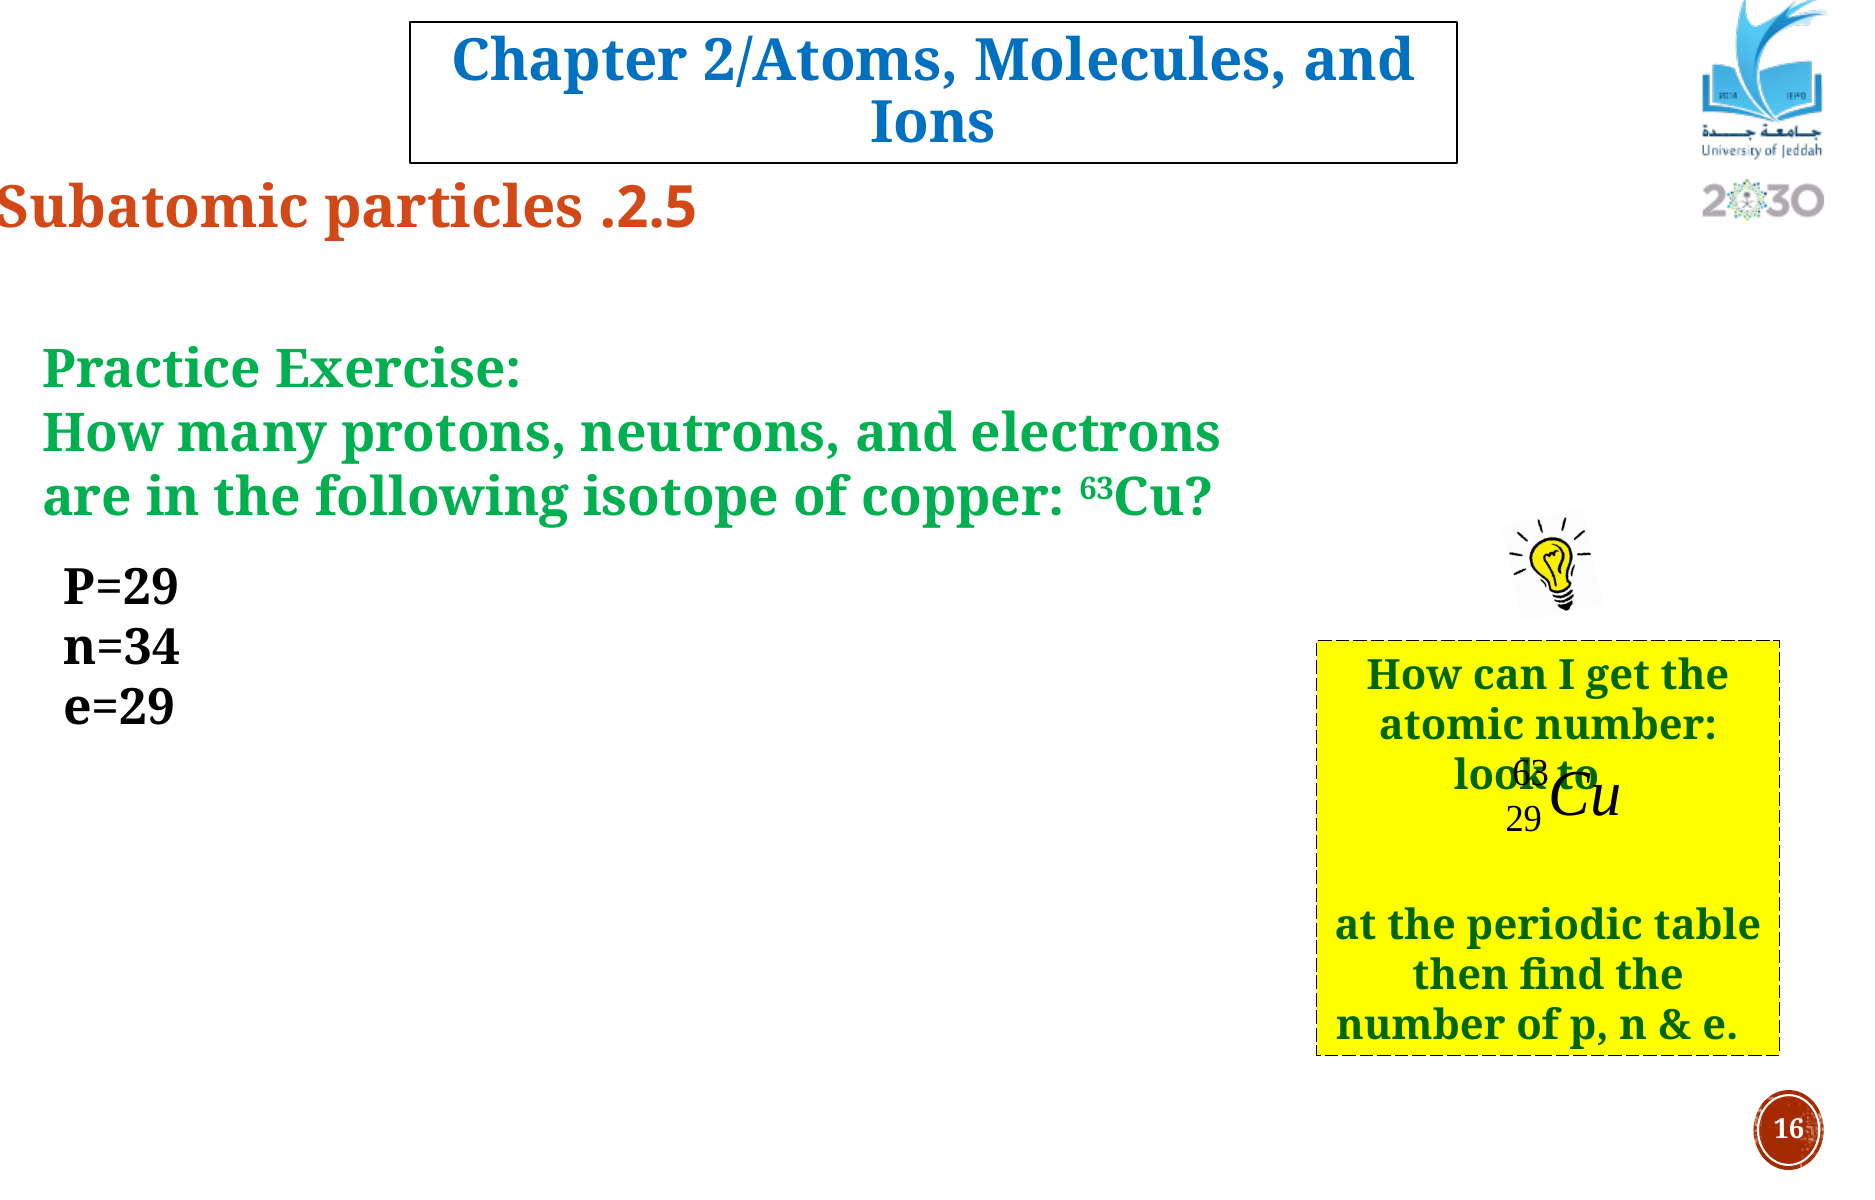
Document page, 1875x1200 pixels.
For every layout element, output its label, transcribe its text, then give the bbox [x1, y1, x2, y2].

text_box P=29 n=34 e=29 [48, 546, 196, 742]
text_box Chapter 2/Atoms, Molecules, and Ions [409, 21, 1458, 164]
slide_number 16 [1739, 1097, 1838, 1162]
picture [1502, 509, 1602, 620]
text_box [1320, 643, 1777, 1007]
text_box Practice Exercise: How many protons, neutrons, and electrons are in the following isotope of copper: 63Cu? [27, 326, 1317, 534]
picture [1681, 0, 1846, 227]
text_box 2.5. Subatomic particles [0, 160, 713, 247]
